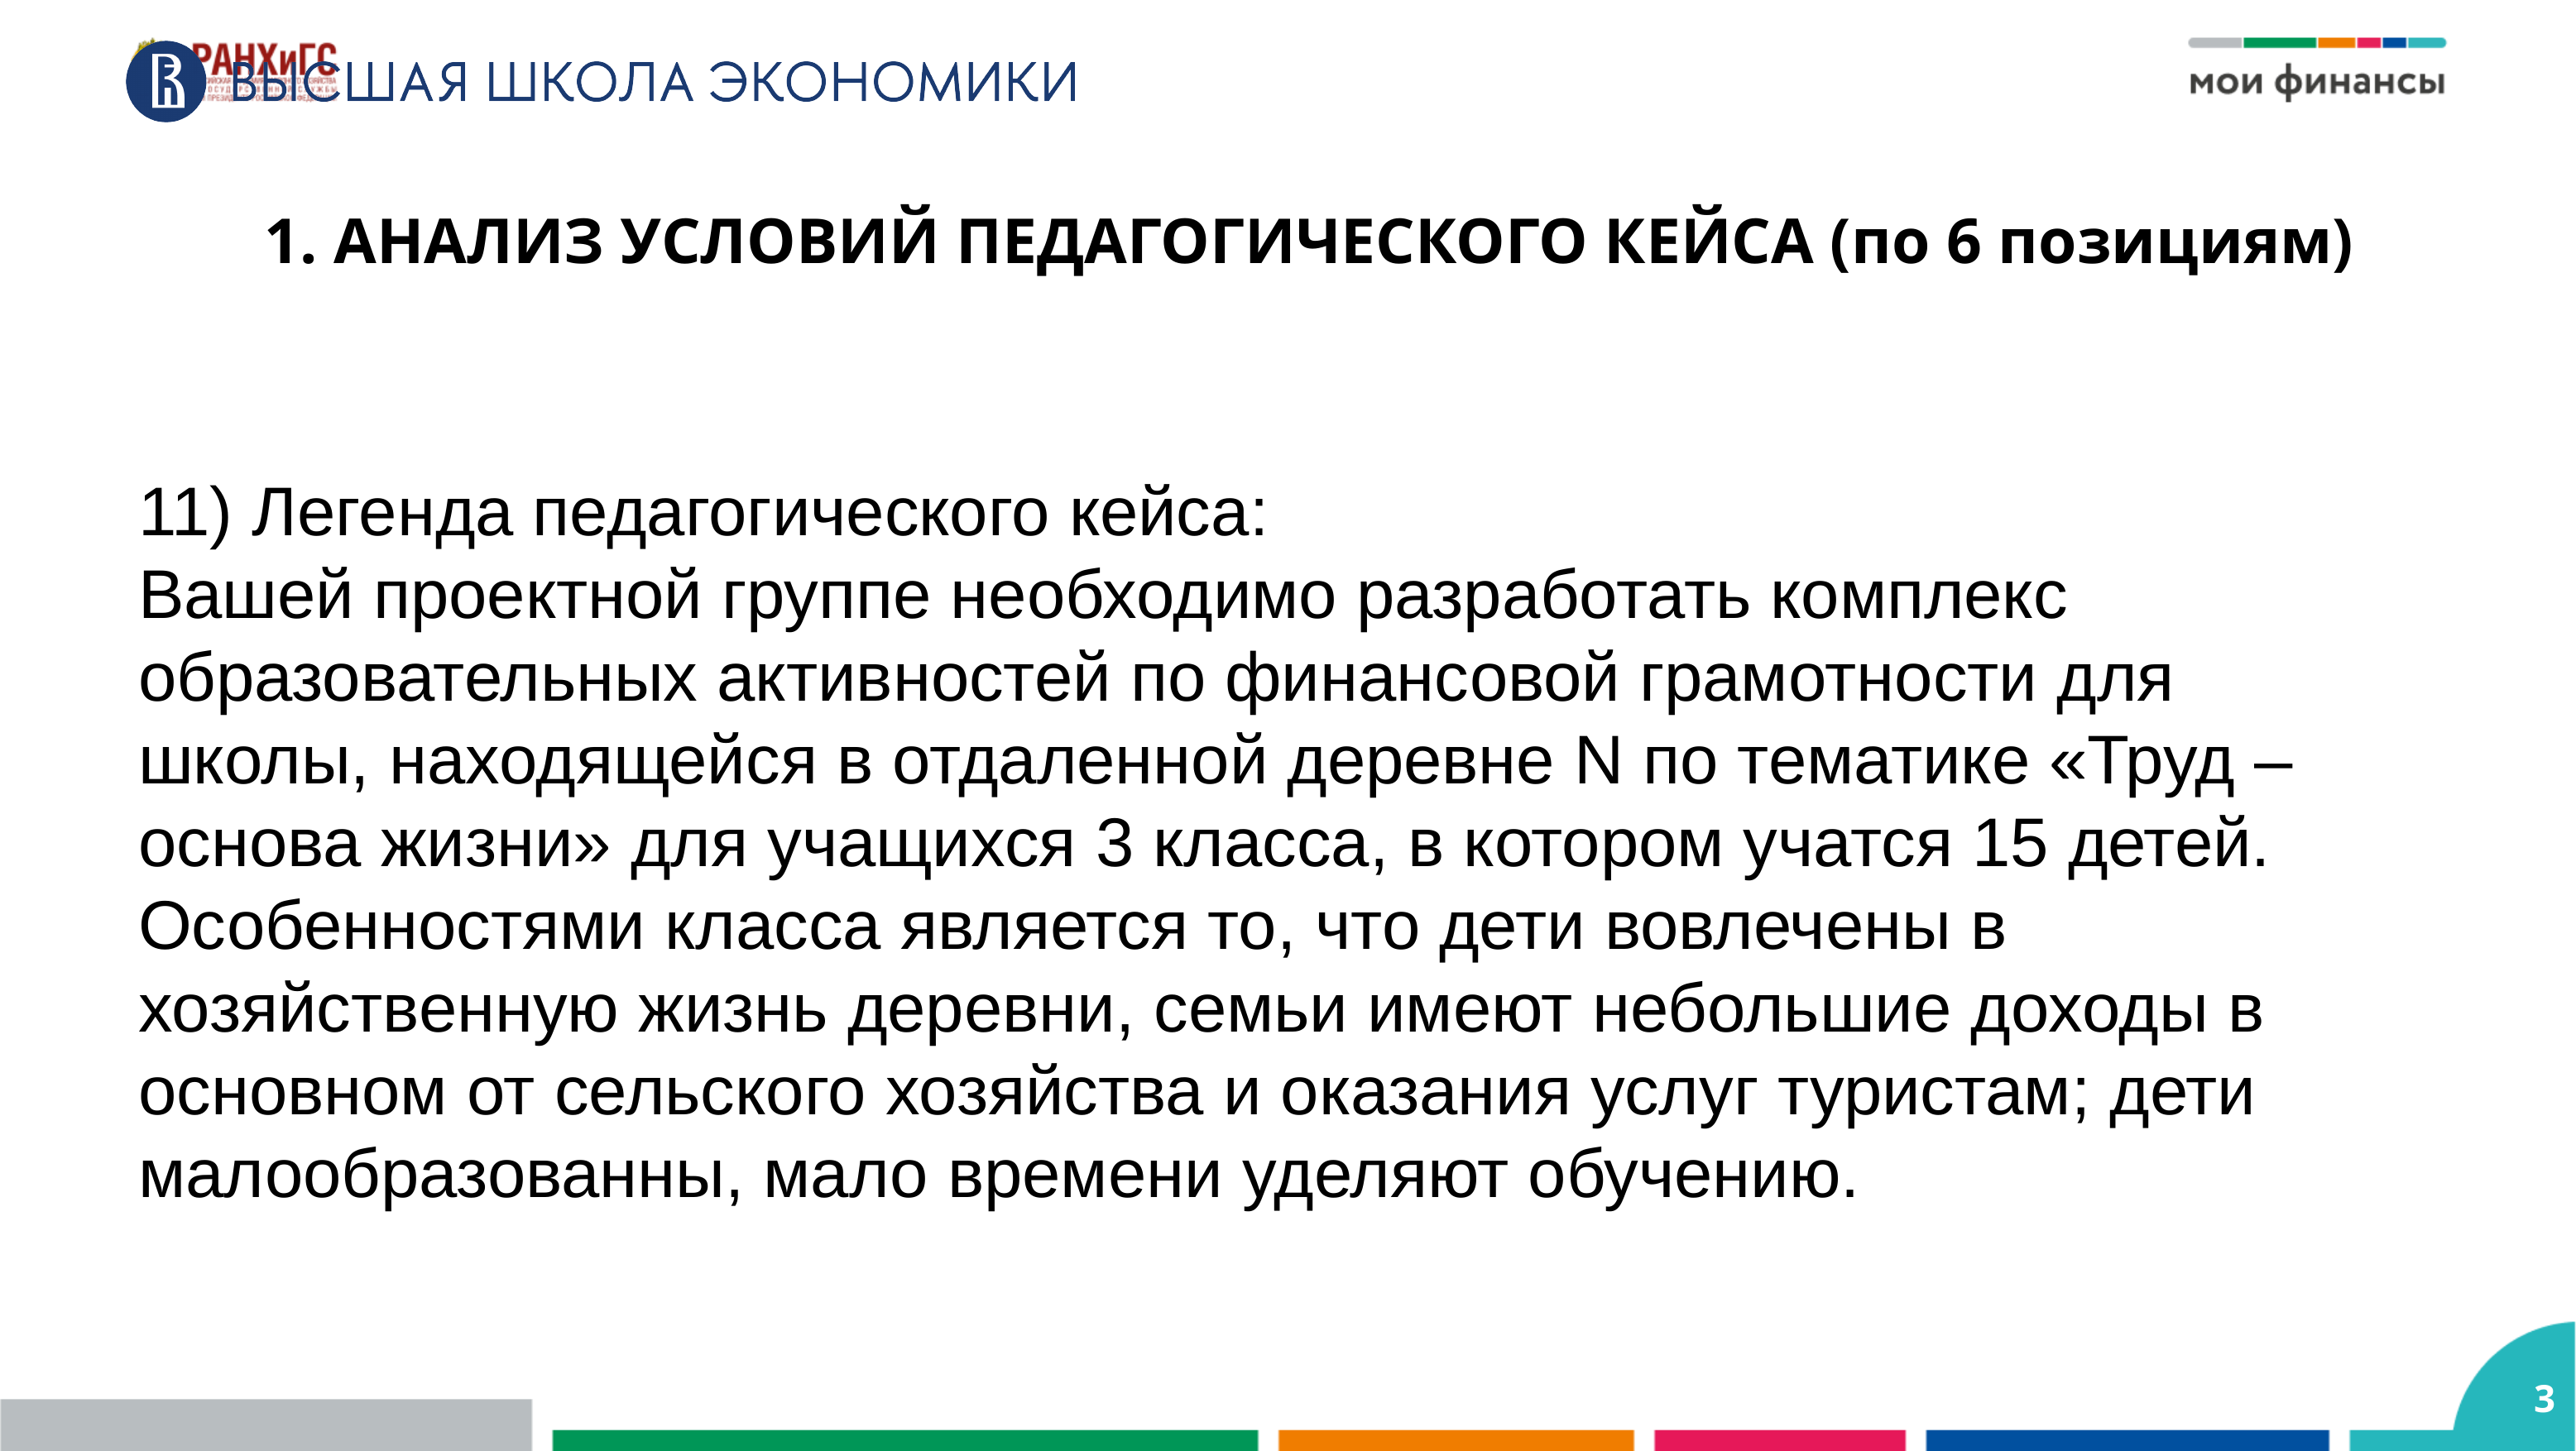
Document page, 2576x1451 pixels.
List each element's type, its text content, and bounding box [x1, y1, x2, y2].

picture [0, 0, 2576, 1451]
slide_number 3 [2470, 1365, 2576, 1430]
text_box 1. АНАЛИЗ УСЛОВИЙ ПЕДАГОГИЧЕСКОГО КЕЙСА (по 6 позициям) [44, 192, 2576, 286]
text_box 11) Легенда педагогического кейса: Вашей проектной группе необходимо разработать комплекс образовательных активностей по финансовой грамотности для школы, находящейся в отдаленной деревне N по тематике «Труд – основа жизни» для учащихся 3 класса, в котором учатся 15 детей. Особенностями класса является то, что дети вовлечены в хозяйственную жизнь деревни, семьи имеют небольшие доходы в основном от сельского хозяйства и оказания услуг туристам; дети малообразованны, мало времени уделяют обучению. [126, 460, 2398, 1218]
